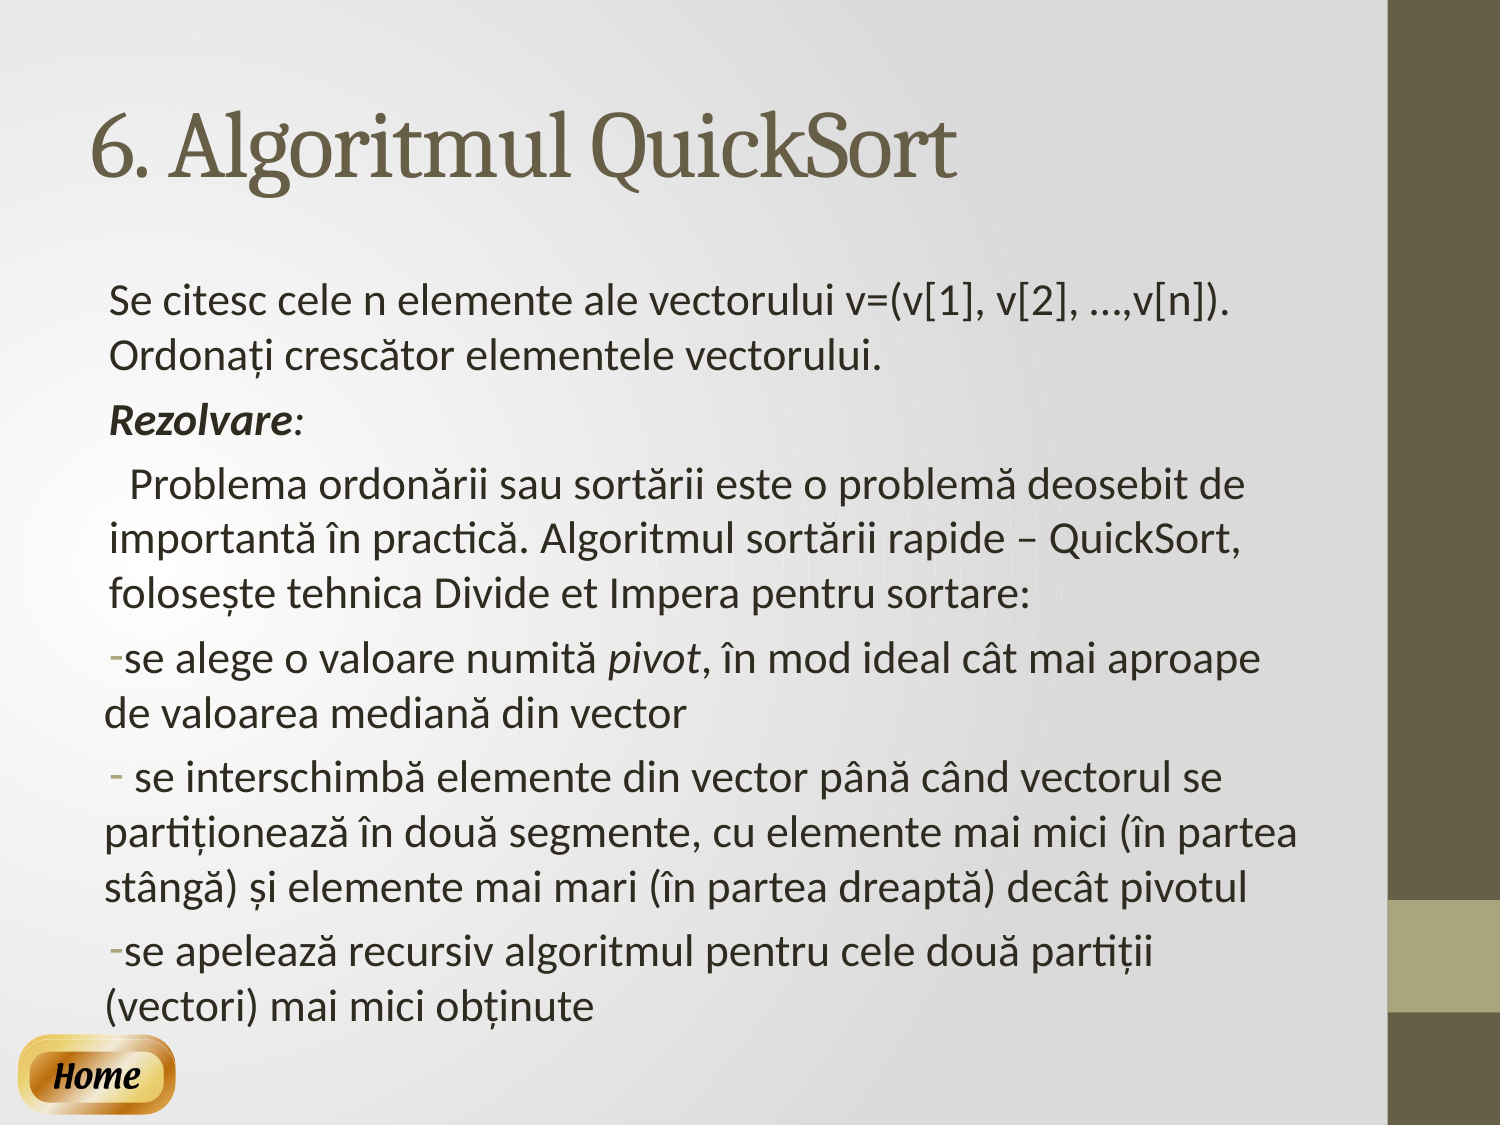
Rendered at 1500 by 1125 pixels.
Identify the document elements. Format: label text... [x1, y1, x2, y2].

list Se citesc cele n elemente ale vectorului v=(v[1], v[2], …,v[n]). Ordonaţi crescător elementele vectorului. Rezolvare: Problema ordonării sau sortării este o problemă deosebit de importantă în practică. Algoritmul sortării rapide – QuickSort, foloseşte tehnica Divide et Impera pentru sortare: se alege o valoare numită pivot, în mod ideal cât mai aproape de valoarea mediană din vector se interschimbă elemente din vector până când vectorul se partiţionează în două segmente, cu elemente mai mici (în partea stângă) şi elemente mai mari (în partea dreaptă) decât pivotul se apelează recursiv algoritmul pentru cele două partiţii (vectori) mai mici obţinute [75, 262, 1325, 1050]
title 6. Algoritmul QuickSort [75, 45, 1325, 233]
picture [17, 1034, 177, 1115]
